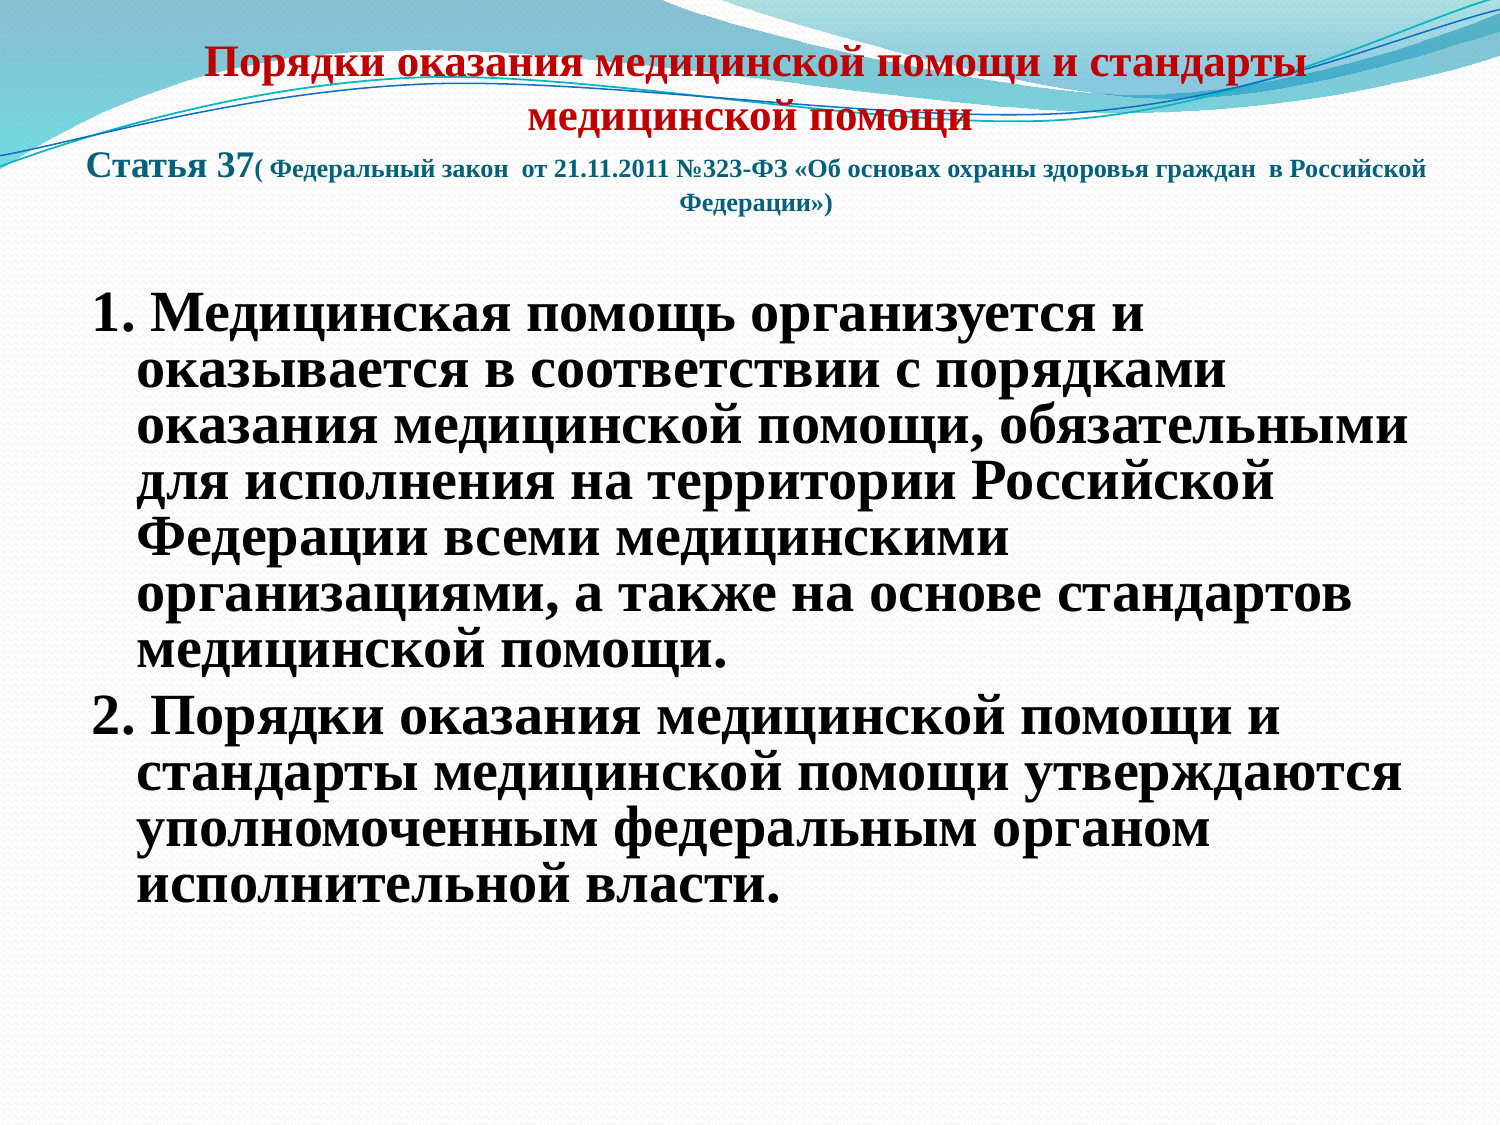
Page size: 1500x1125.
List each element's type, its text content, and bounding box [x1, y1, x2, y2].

list 1. Медицинская помощь организуется и оказывается в соответствии с порядками оказания медицинской помощи, обязательными для исполнения на территории Российской Федерации всеми медицинскими организациями, а также на основе стандартов медицинской помощи. 2. Порядки оказания медицинской помощи и стандарты медицинской помощи утверждаются уполномоченным федеральным органом исполнительной власти. [76, 278, 1428, 1023]
title Порядки оказания медицинской помощи и стандарты медицинской помощи Статья 37( Федеральный закон от 21.11.2011 №323-ФЗ «Об основах охраны здоровья граждан в Российской Федерации») [81, 23, 1431, 249]
